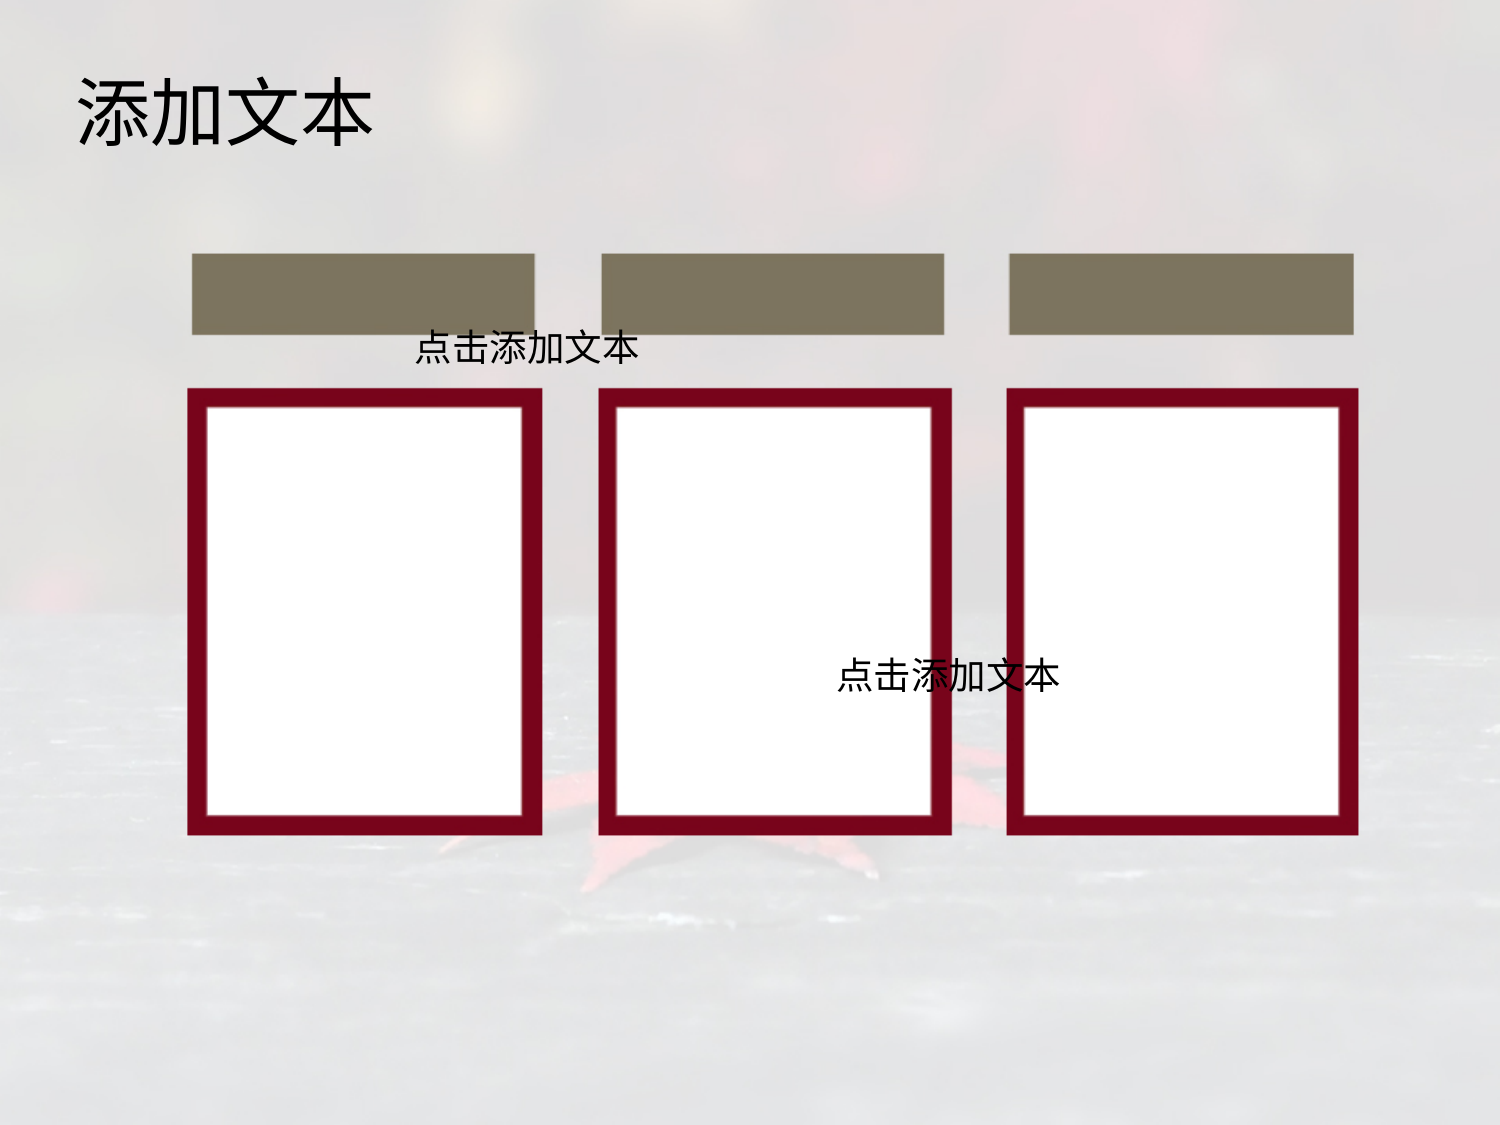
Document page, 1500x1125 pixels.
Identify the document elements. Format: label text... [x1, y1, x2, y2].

text_box 点击添加文本 [821, 644, 1077, 705]
text_box 点击添加文本 [399, 316, 655, 377]
text_box 添加文本 [60, 58, 391, 164]
picture [0, 0, 1500, 1125]
